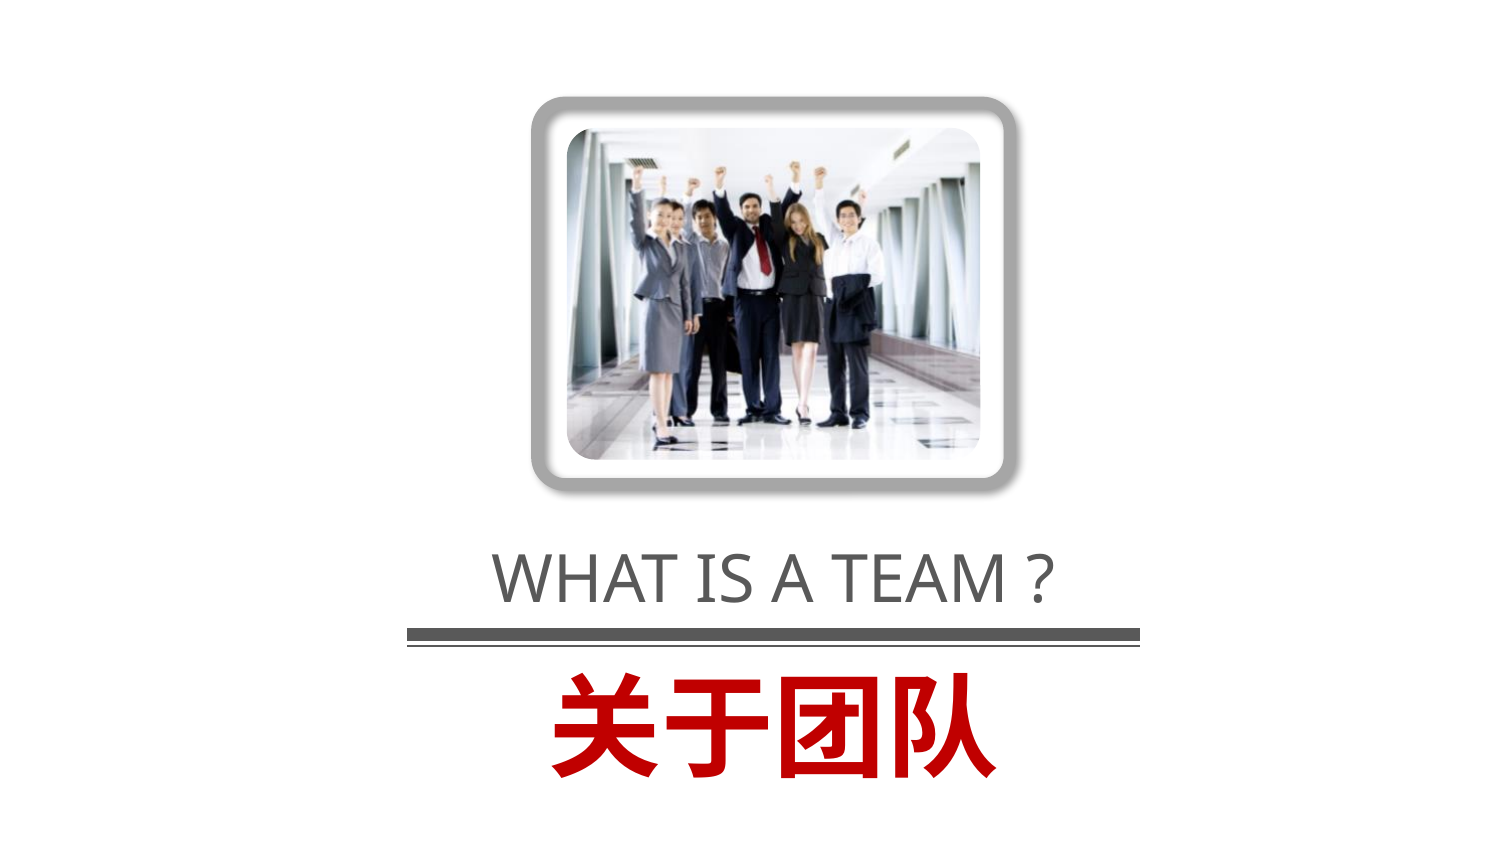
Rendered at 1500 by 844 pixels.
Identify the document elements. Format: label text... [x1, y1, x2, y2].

text_box WHAT IS A TEAM ? [407, 528, 1140, 623]
text_box 关于团队 [431, 654, 1117, 799]
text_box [537, 102, 1011, 485]
